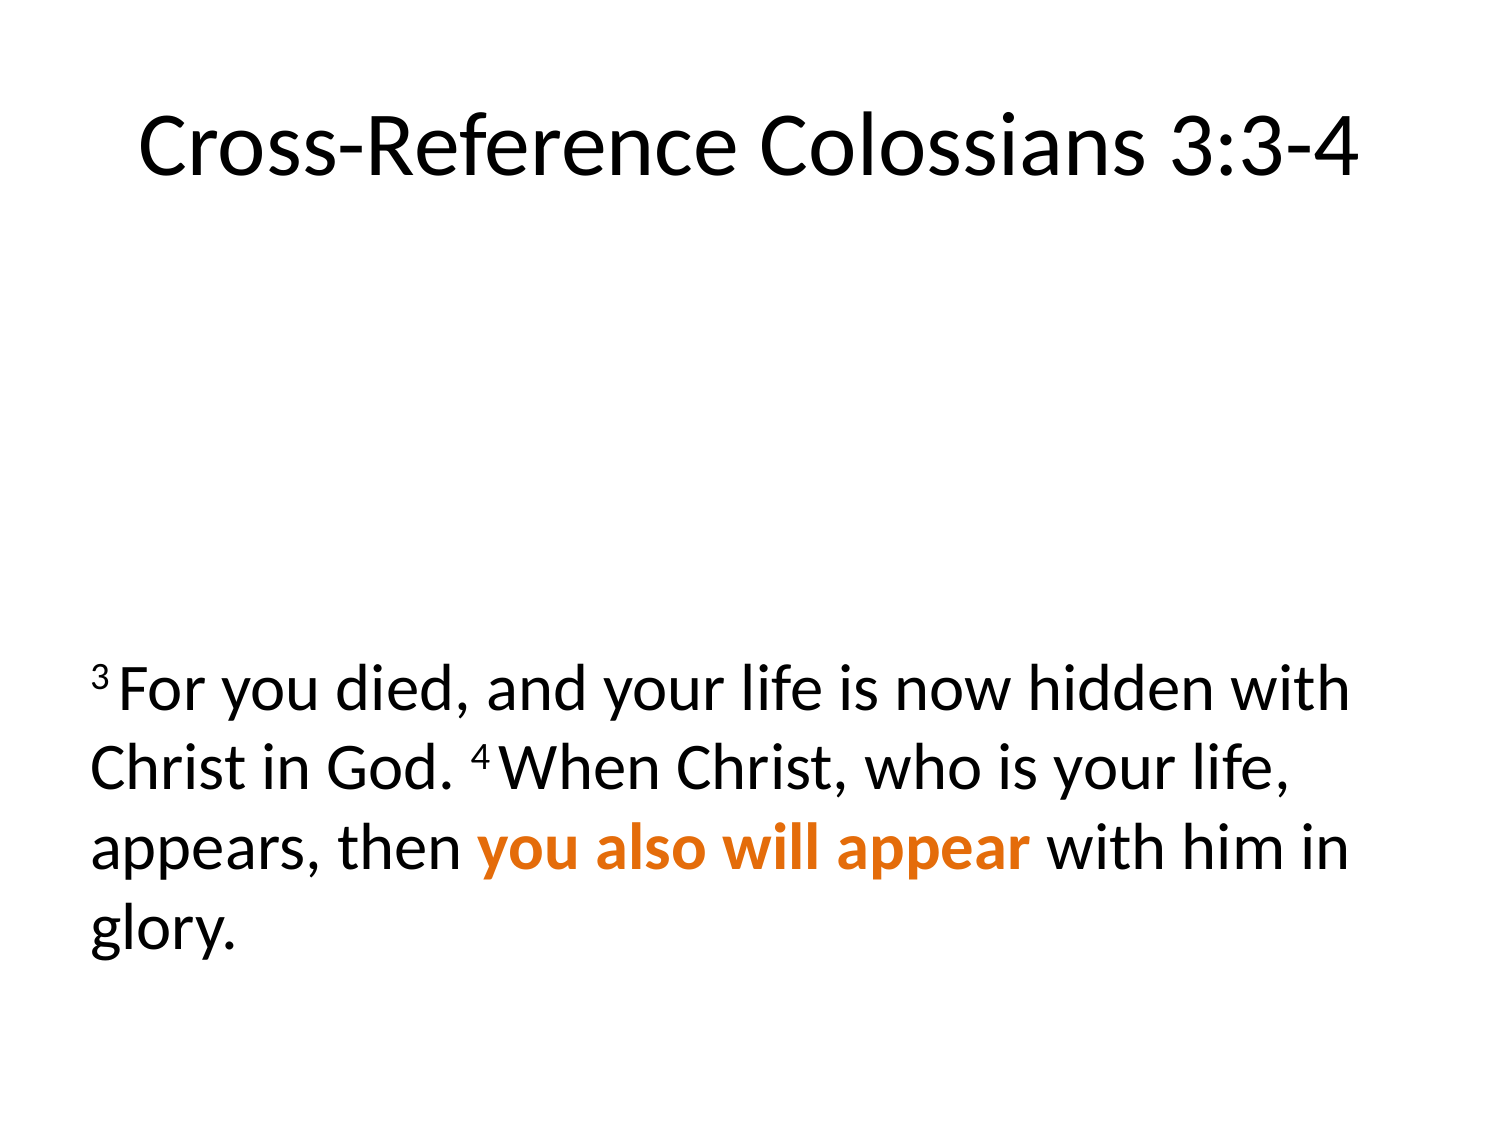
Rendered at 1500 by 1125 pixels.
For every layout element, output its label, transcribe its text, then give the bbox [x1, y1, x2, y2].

list 3 For you died, and your life is now hidden with Christ in God. 4 When Christ, who is your life, appears, then you also will appear with him in glory. [75, 262, 1425, 1005]
title Cross-Reference Colossians 3:3-4 [75, 45, 1425, 233]
